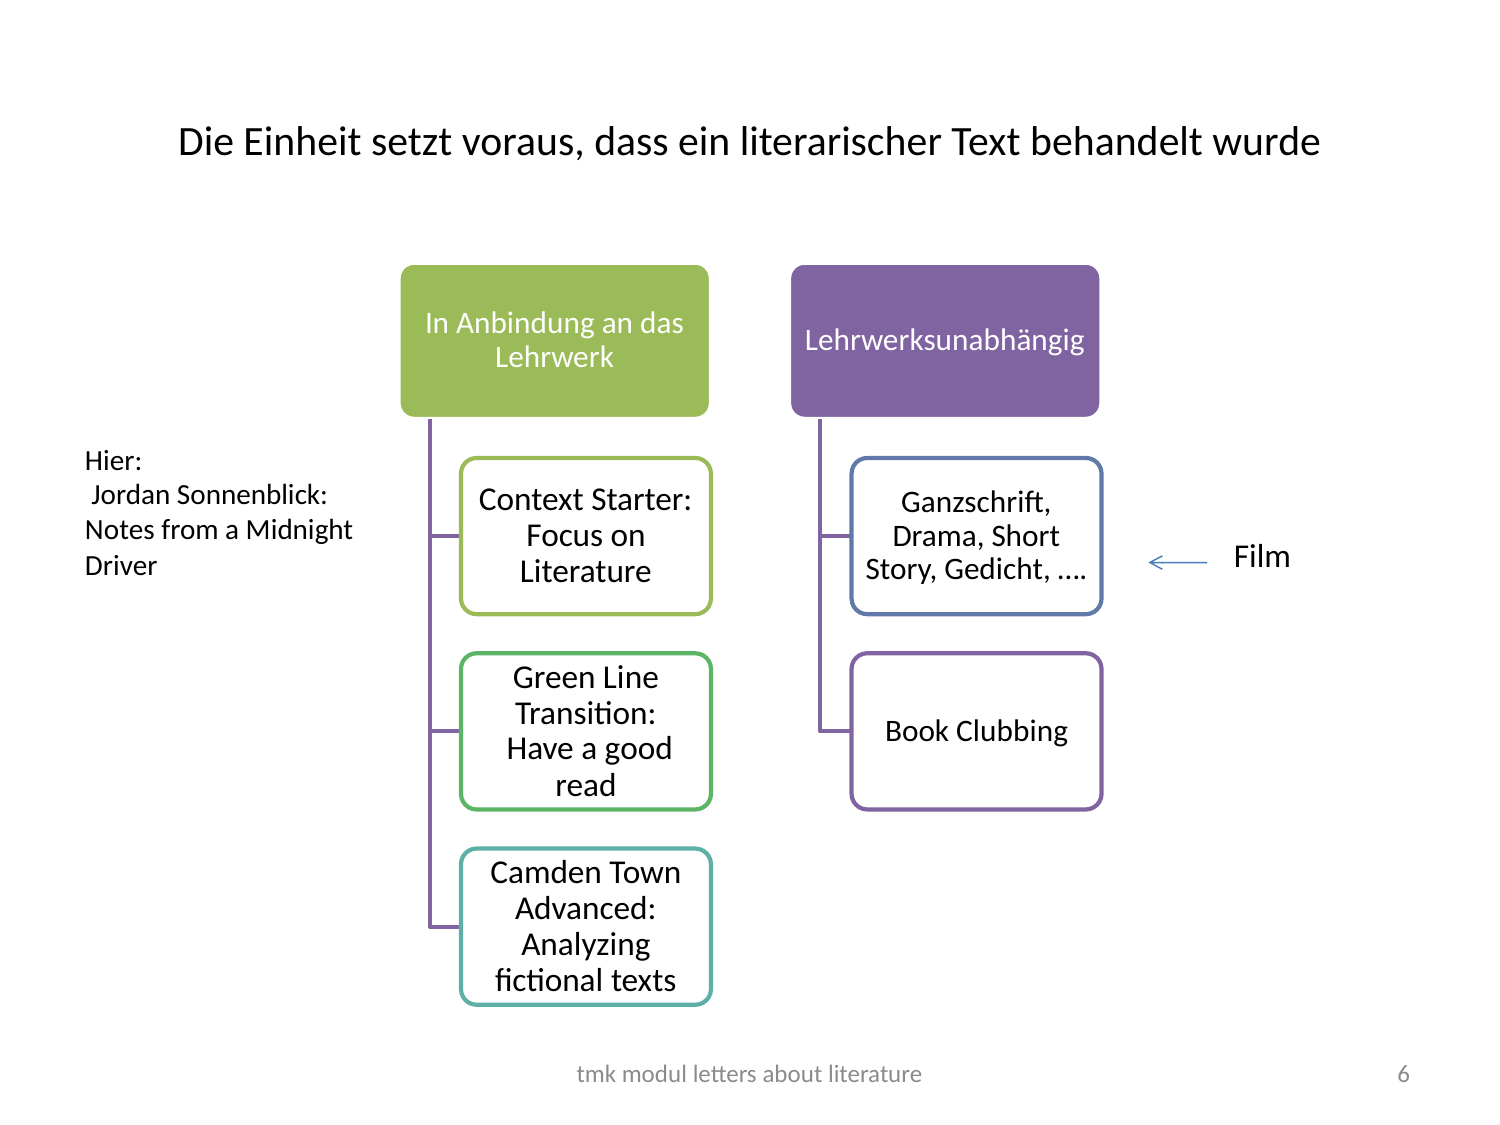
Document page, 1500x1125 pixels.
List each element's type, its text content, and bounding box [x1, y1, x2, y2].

slide_number 6 [1074, 1042, 1425, 1103]
footer tmk modul letters about literature [512, 1042, 988, 1103]
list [74, 262, 1426, 1006]
title Die Einheit setzt voraus, dass ein literarischer Text behandelt wurde [75, 45, 1425, 233]
